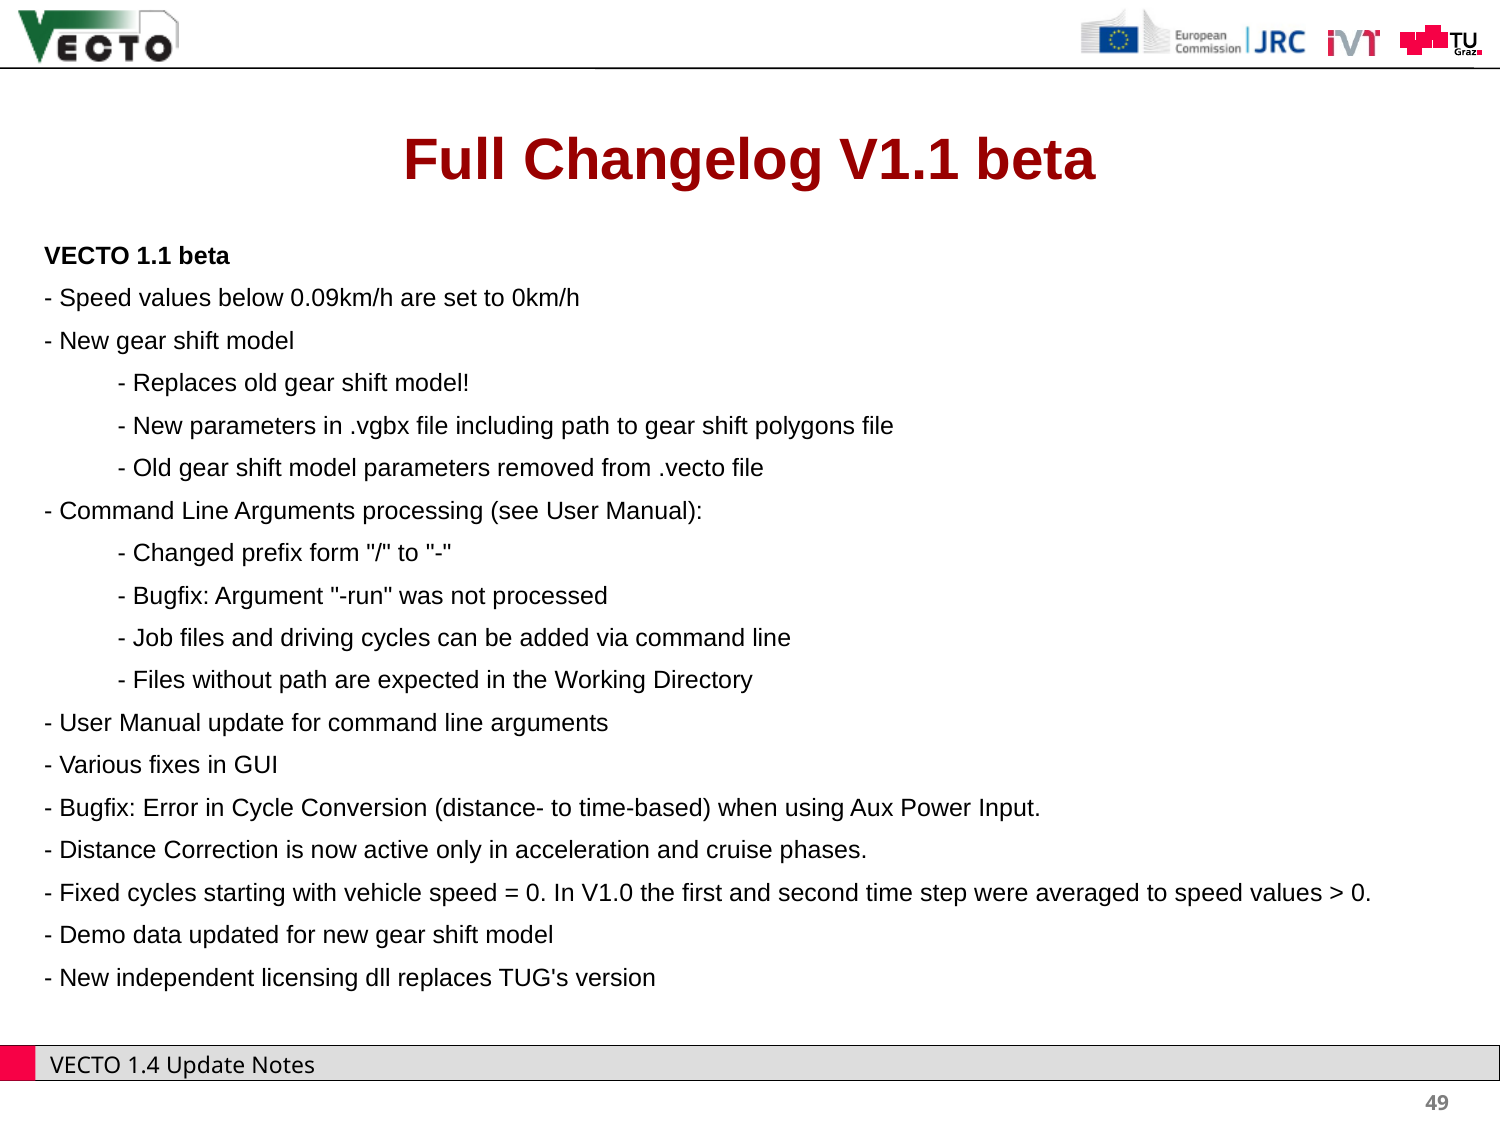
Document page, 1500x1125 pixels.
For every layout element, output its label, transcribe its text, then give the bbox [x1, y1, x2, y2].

text_box VECTO 1.1 beta - Speed values below 0.09km/h are set to 0km/h - New gear shift model - Replaces old gear shift model! - New parameters in .vgbx file including path to gear shift polygons file - Old gear shift model parameters removed from .vecto file - Command Line Arguments processing (see User Manual): - Changed prefix form "/" to "-" - Bugfix: Argument "-run" was not processed - Job files and driving cycles can be added via command line - Files without path are expected in the Working Directory - User Manual update for command line arguments - Various fixes in GUI - Bugfix: Error in Cycle Conversion (distance- to time-based) when using Aux Power Input. - Distance Correction is now active only in acceleration and cruise phases. - Fixed cycles starting with vehicle speed = 0. In V1.0 the first and second time step were averaged to speed values > 0. - Demo data updated for new gear shift model - New independent licensing dll replaces TUG's version [29, 232, 1471, 1041]
picture [1080, 7, 1306, 54]
title Full Changelog V1.1 beta [0, 127, 1500, 185]
picture [17, 9, 179, 65]
picture [1328, 30, 1380, 56]
